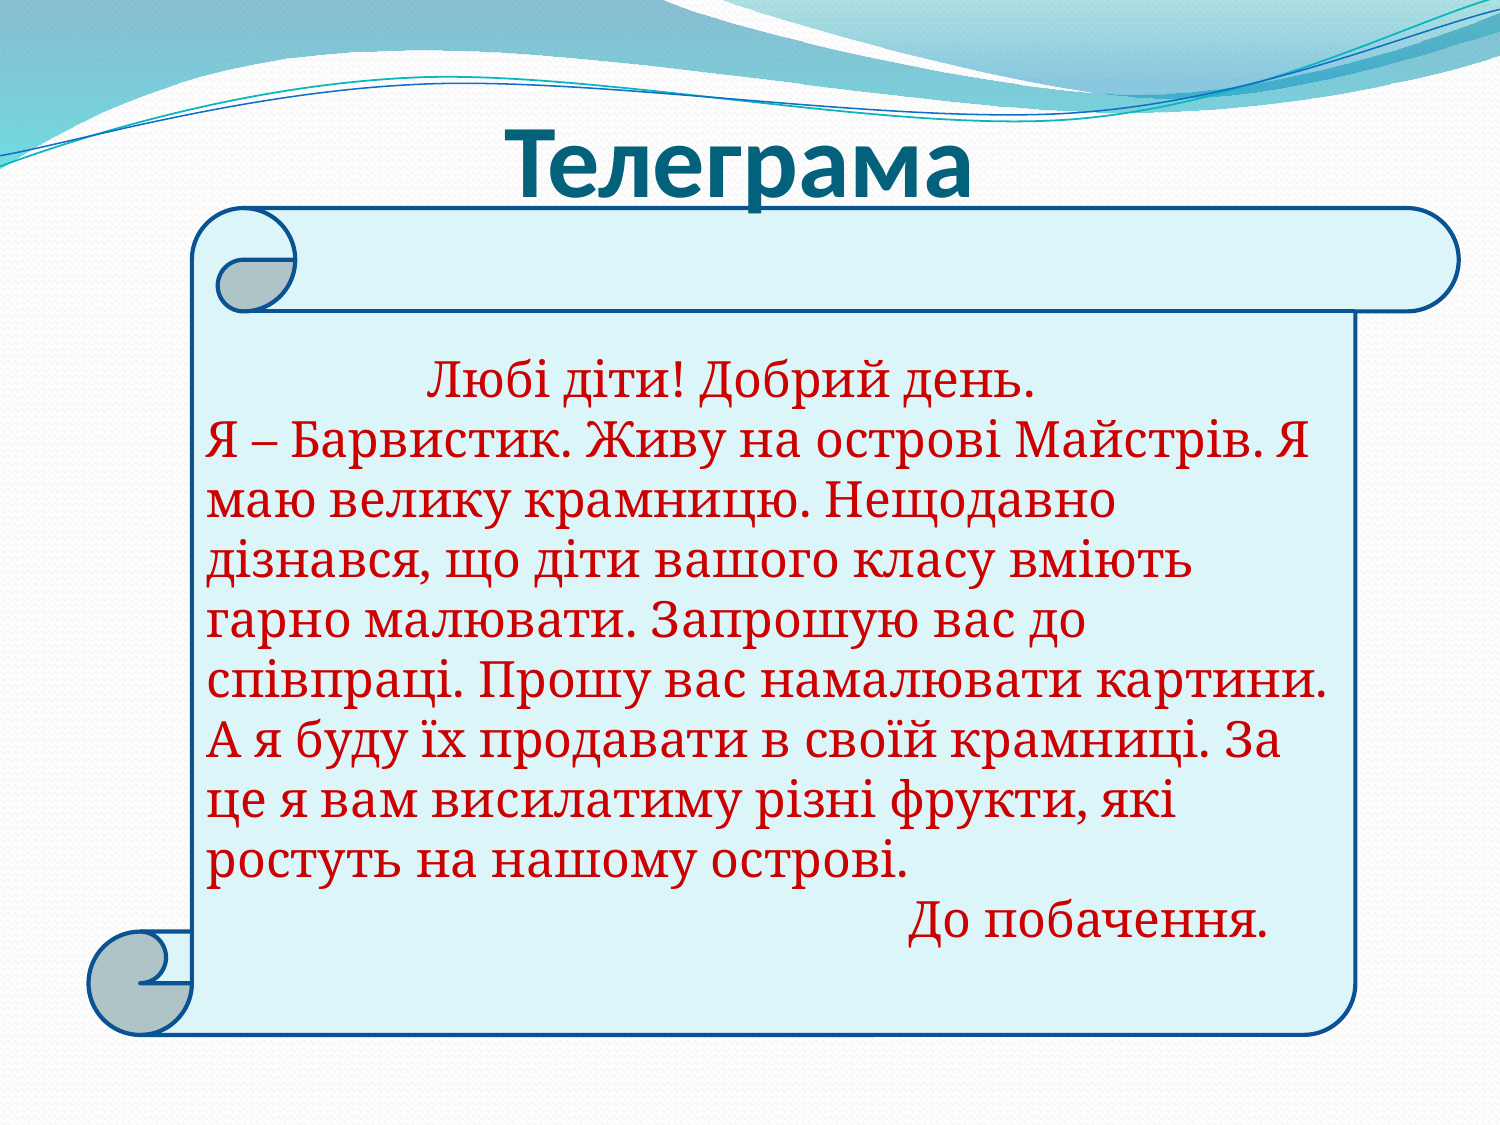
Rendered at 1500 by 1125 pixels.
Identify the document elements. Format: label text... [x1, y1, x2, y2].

title Телеграма [64, 30, 1415, 219]
text_box Любі діти! Добрий день. Я – Барвистик. Живу на острові Майстрів. Я маю велику крамницю. Нещодавно дізнався, що діти вашого класу вміють гарно малювати. Запрошую вас до співпраці. Прошу вас намалювати картини. А я буду їх продавати в своїй крамниці. За це я вам висилатиму різні фрукти, які ростуть на нашому острові. До побачення. [86, 206, 1461, 1038]
